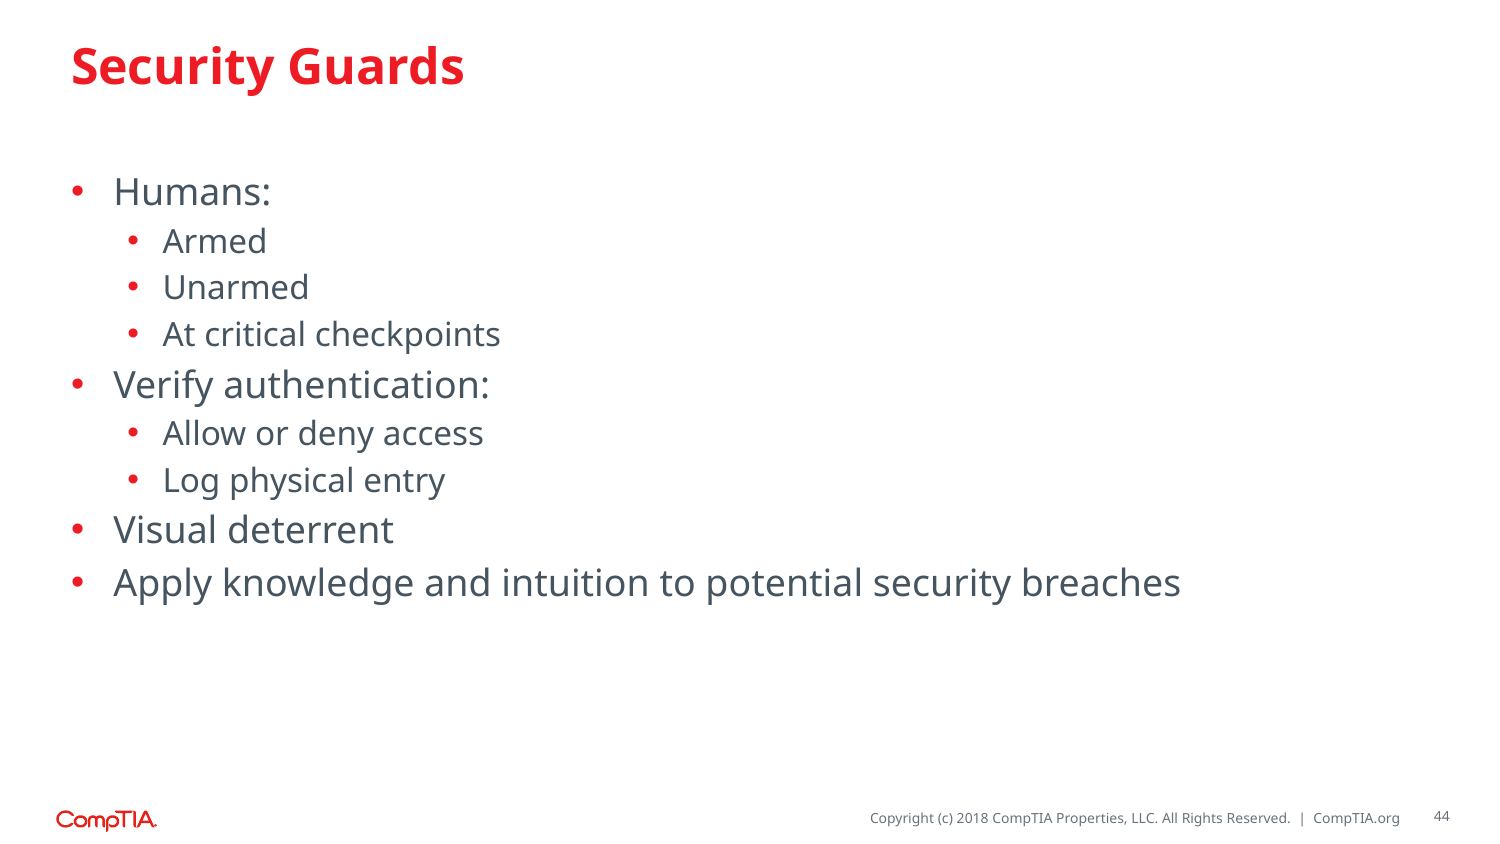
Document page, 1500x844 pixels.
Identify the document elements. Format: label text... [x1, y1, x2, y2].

slide_number 44 [1407, 800, 1450, 835]
title Security Guards [56, 12, 1444, 117]
list Humans: Armed Unarmed At critical checkpoints Verify authentication: Allow or deny access Log physical entry Visual deterrent Apply knowledge and intuition to potential security breaches [56, 160, 1444, 746]
